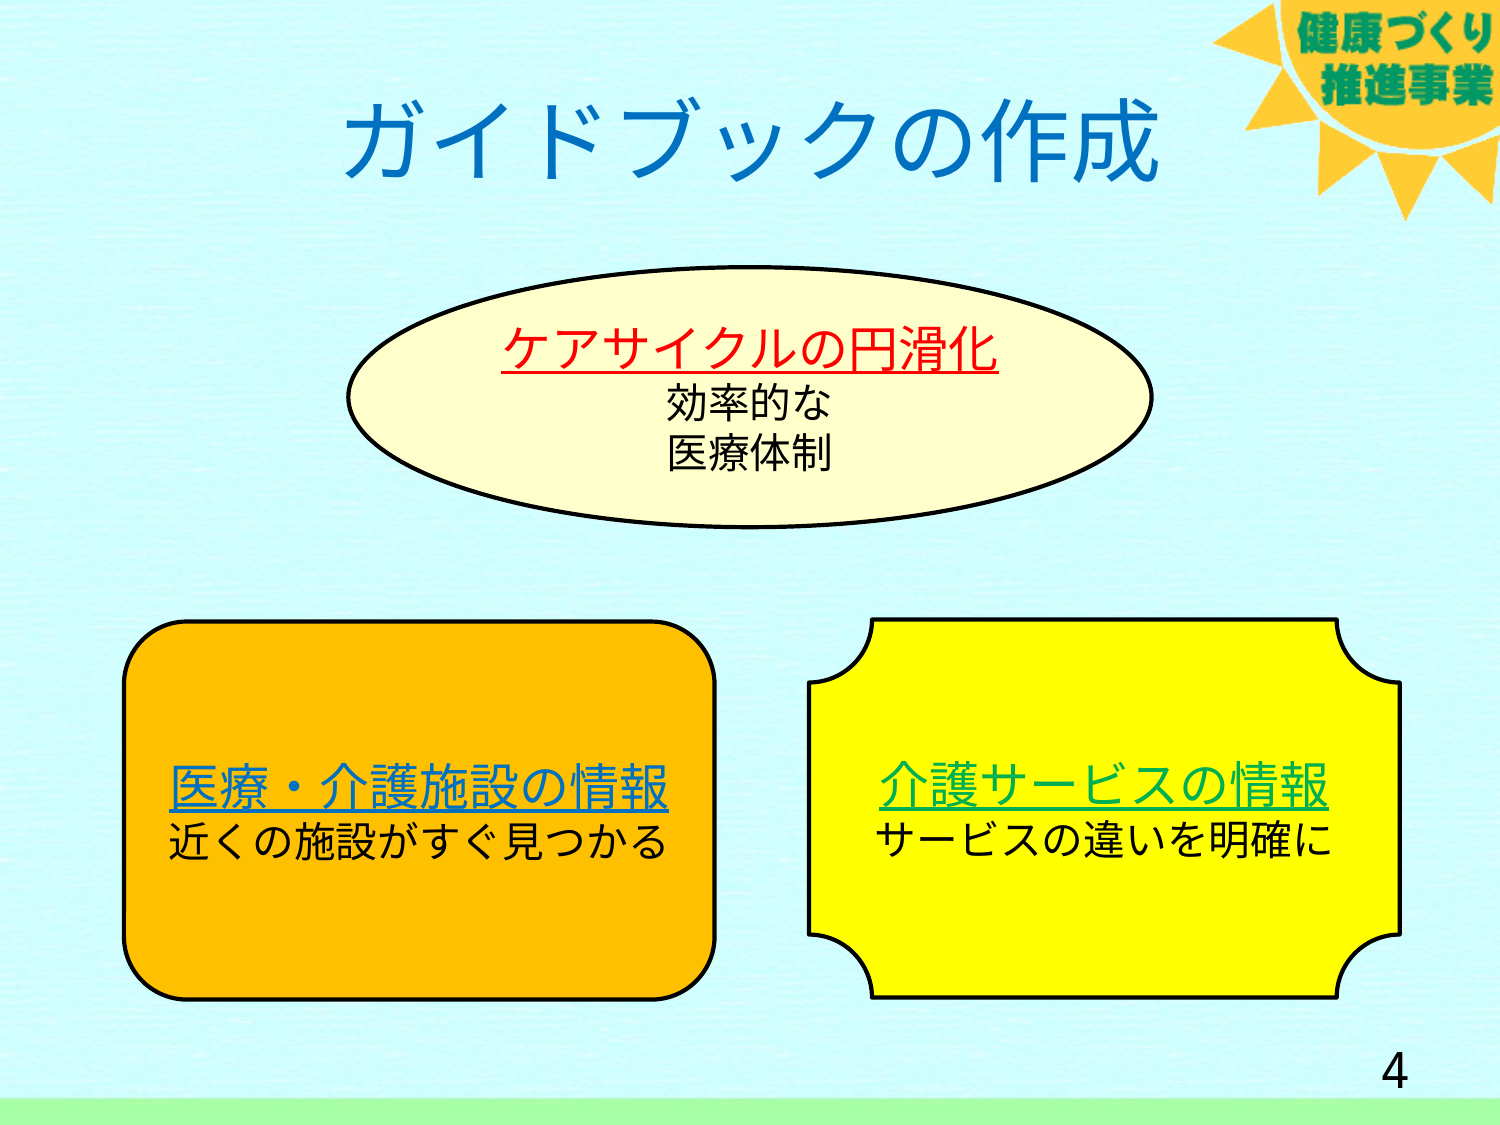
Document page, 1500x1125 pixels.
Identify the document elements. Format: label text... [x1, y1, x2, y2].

text_box 介護サービスの情報 サービスの違いを明確に [806, 617, 1402, 1000]
text_box 医療・介護施設の情報 近くの施設がすぐ見つかる [121, 619, 717, 1002]
picture [0, 0, 1500, 1125]
text_box ケアサイクルの円滑化 効率的な 医療体制 [346, 265, 1154, 530]
title ガイドブックの作成 [75, 45, 1216, 233]
slide_number 3 [1074, 1042, 1425, 1103]
